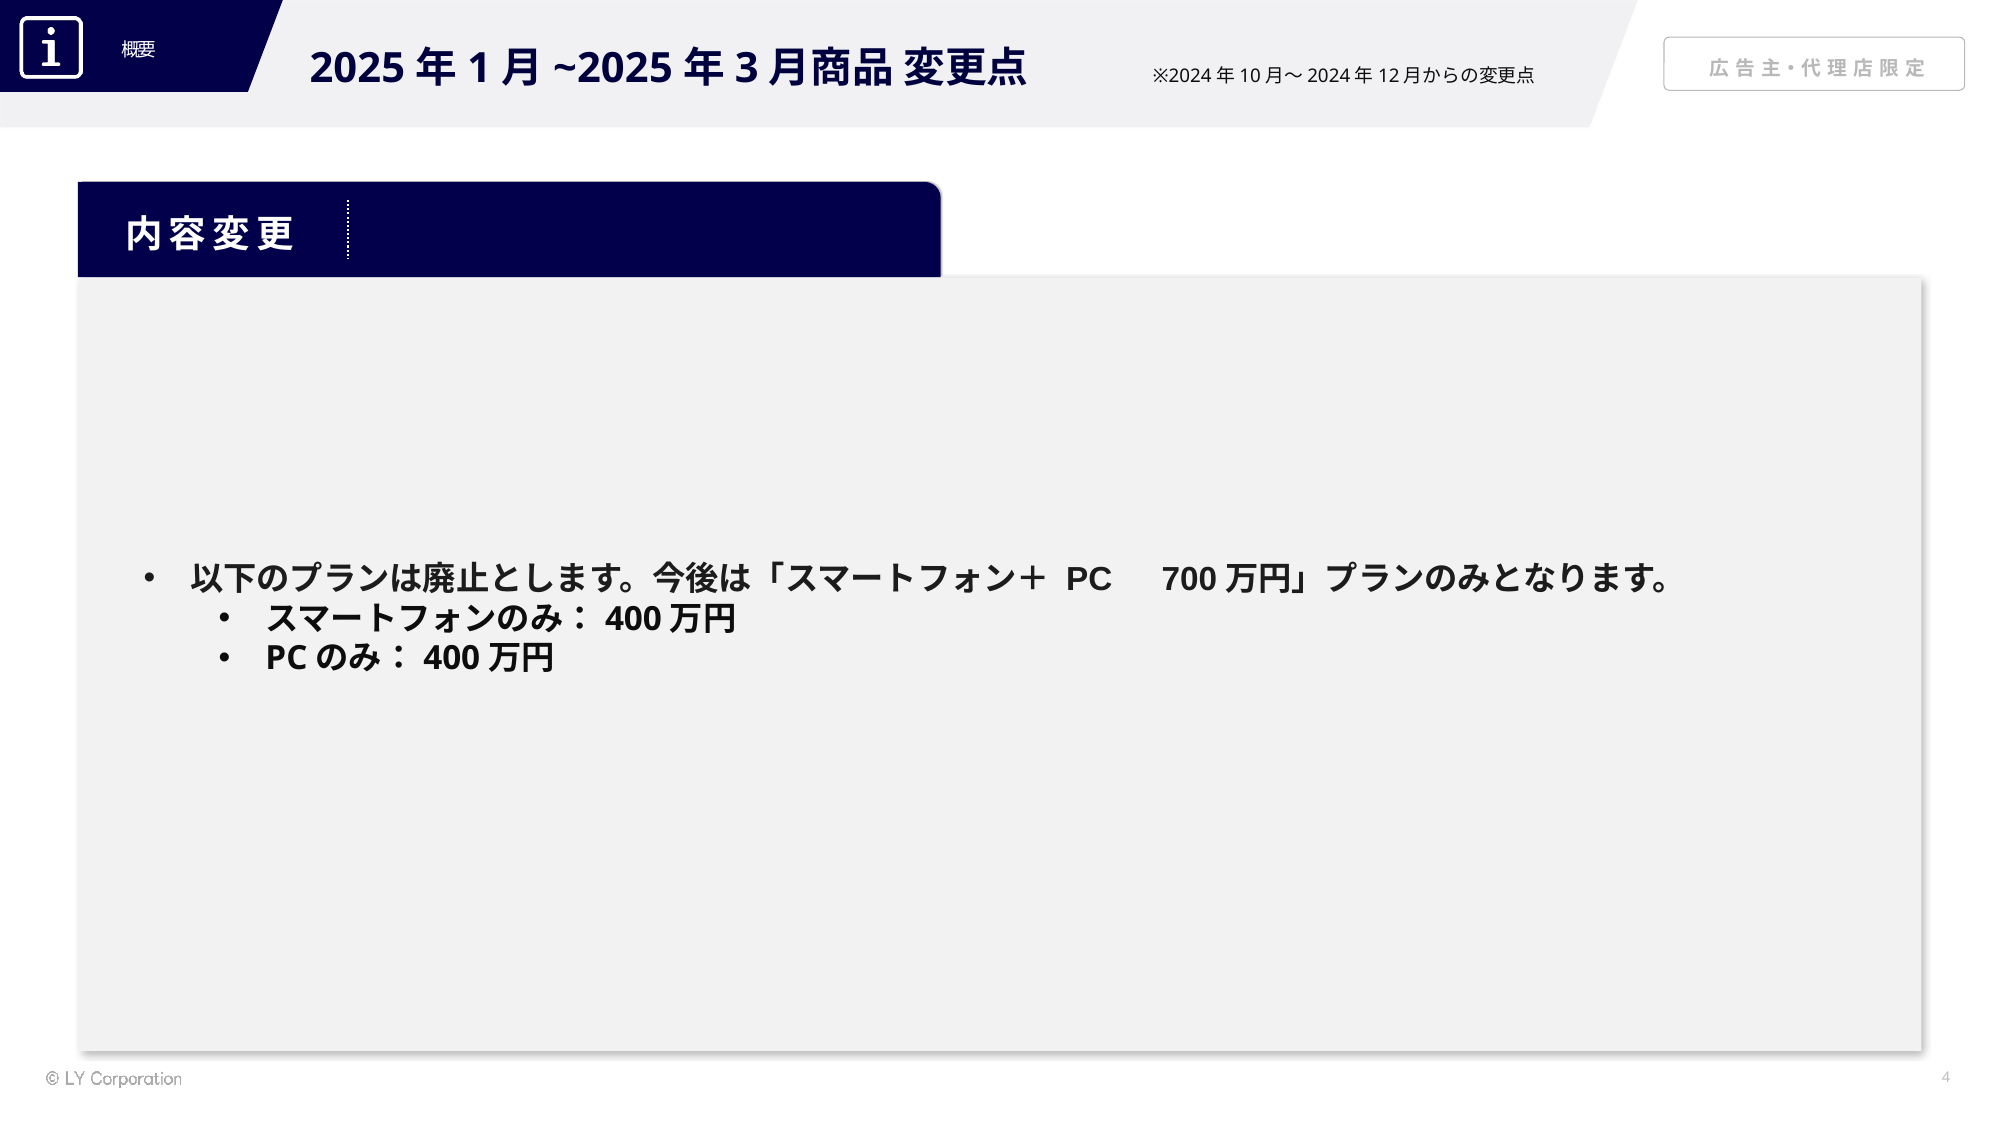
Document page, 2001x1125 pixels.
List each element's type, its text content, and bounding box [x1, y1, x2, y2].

picture [46, 1071, 181, 1088]
text_box ※2024年10月～2024年12月からの変更点 [1152, 61, 1536, 86]
text_box 以下のプランは廃止とします。今後は「スマートフォン＋ PC 700万円」プランのみとなります。 スマートフォンのみ：400万円 PCのみ：400万円 [78, 277, 1922, 1052]
picture [9, 5, 92, 87]
list 2025年1月~2025年3月商品 変更点 [309, 41, 1645, 97]
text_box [77, 181, 941, 278]
text_box 概要 [97, 13, 180, 81]
